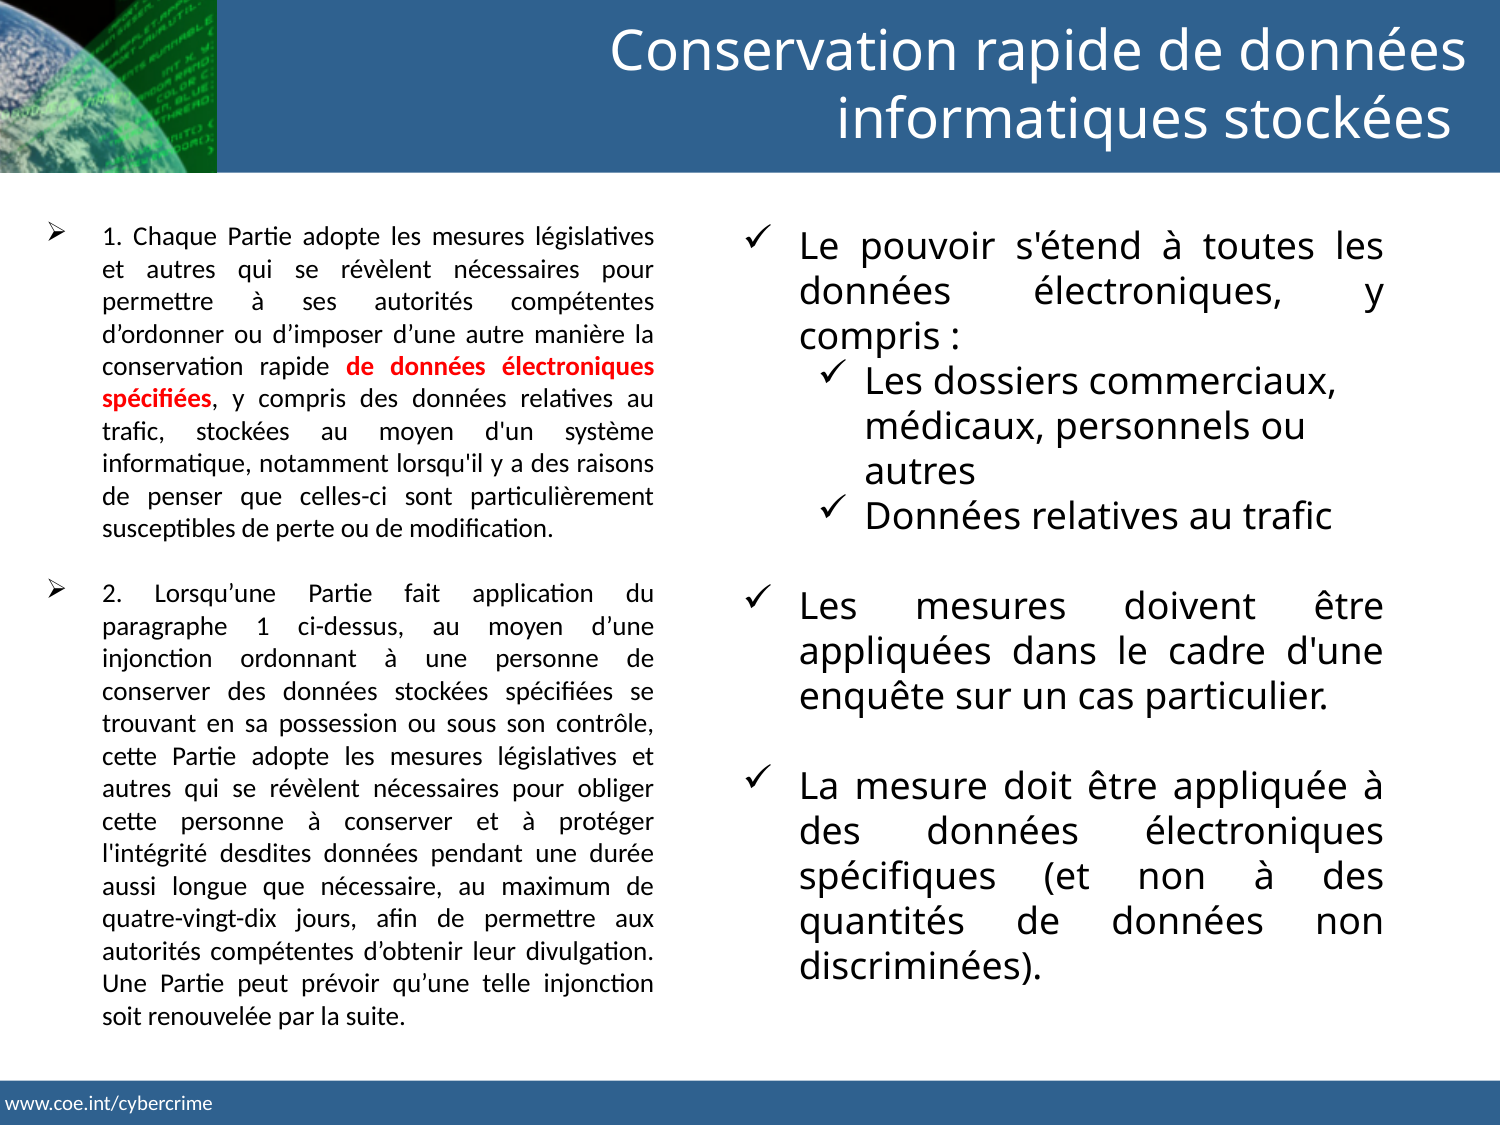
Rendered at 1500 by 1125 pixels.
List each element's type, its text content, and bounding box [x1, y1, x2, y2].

text_box 1. Chaque Partie adopte les mesures législatives et autres qui se révèlent nécessaires pour permettre à ses autorités compétentes d’ordonner ou d’imposer d’une autre manière la conservation rapide de données électroniques spécifiées, y compris des données relatives au trafic, stockées au moyen d'un système informatique, notamment lorsqu'il y a des raisons de penser que celles-ci sont particulièrement susceptibles de perte ou de modification. 2. Lorsqu’une Partie fait application du paragraphe 1 ci-dessus, au moyen d’une injonction ordonnant à une personne de conserver des données stockées spécifiées se trouvant en sa possession ou sous son contrôle, cette Partie adopte les mesures législatives et autres qui se révèlent nécessaires pour obliger cette personne à conserver et à protéger l'intégrité desdites données pendant une durée aussi longue que nécessaire, au maximum de quatre-vingt-dix jours, afin de permettre aux autorités compétentes d’obtenir leur divulgation. Une Partie peut prévoir qu’une telle injonction soit renouvelée par la suite. [31, 211, 670, 1038]
text_box Le pouvoir s'étend à toutes les données électroniques, y compris : Les dossiers commerciaux, médicaux, personnels ou autres Données relatives au trafic Les mesures doivent être appliquées dans le cadre d'une enquête sur un cas particulier. La mesure doit être appliquée à des données électroniques spécifiques (et non à des quantités de données non discriminées). [727, 214, 1400, 995]
text_box Conservation rapide de données informatiques stockées [230, 7, 1483, 157]
picture [0, 0, 217, 173]
